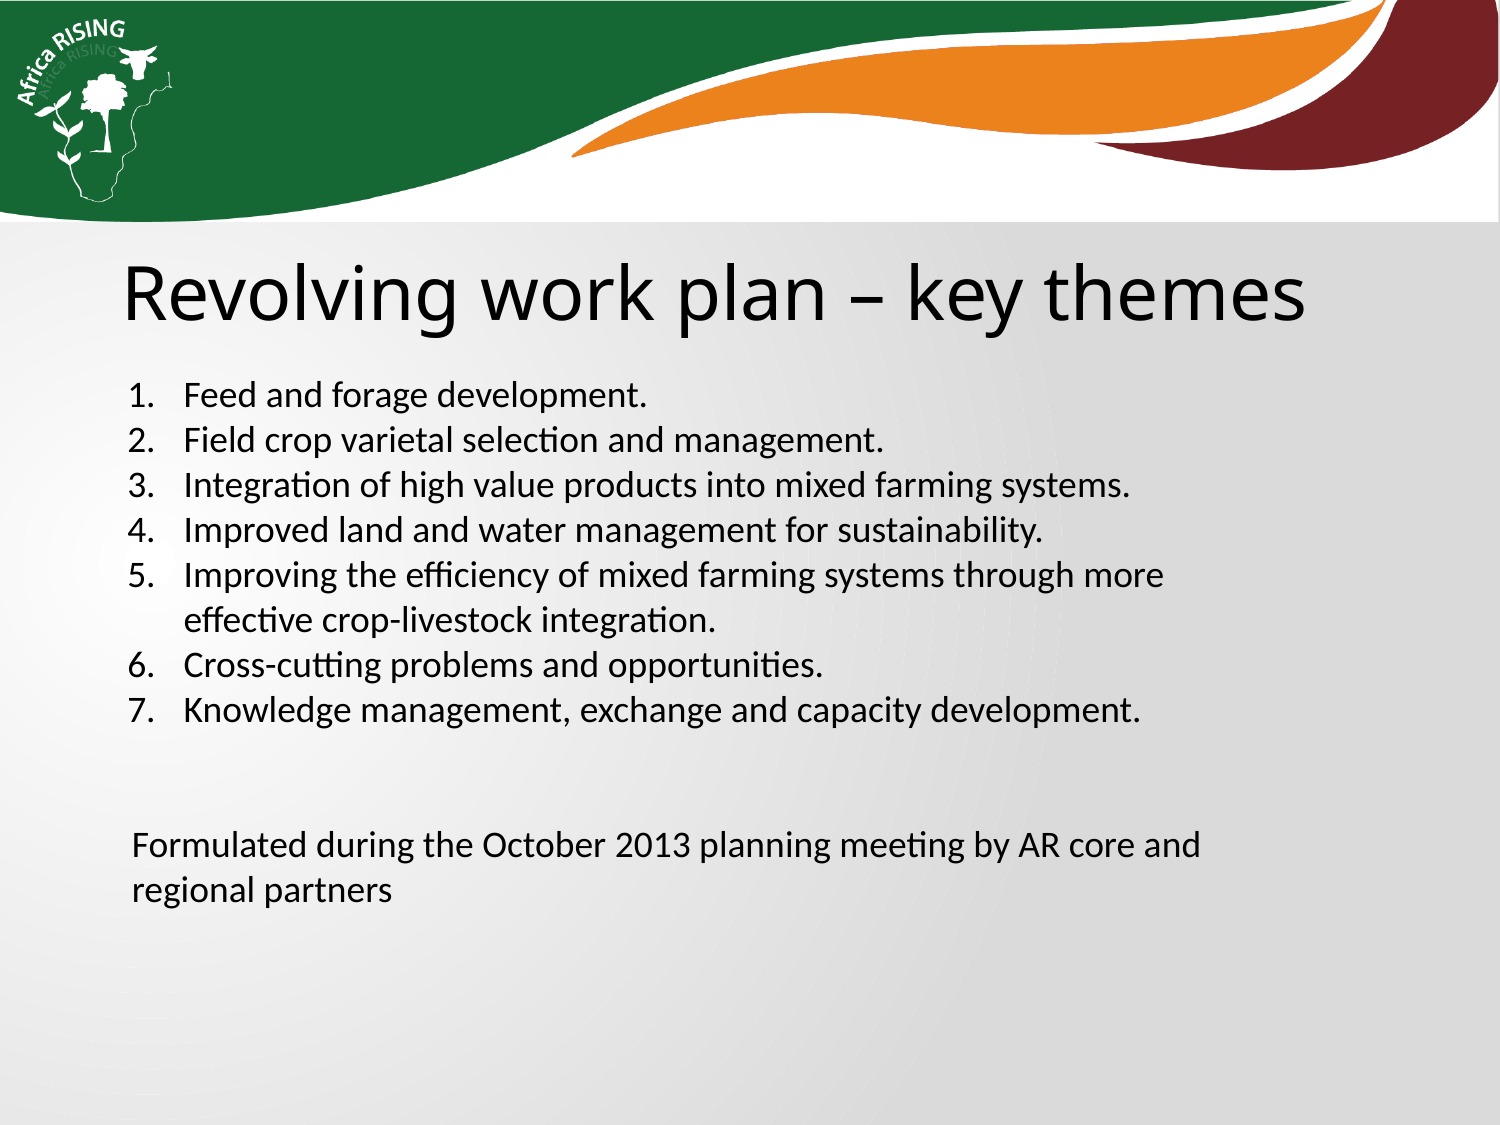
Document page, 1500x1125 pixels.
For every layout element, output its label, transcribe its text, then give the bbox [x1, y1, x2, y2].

text_box Feed and forage development. Field crop varietal selection and management. Integration of high value products into mixed farming systems. Improved land and water management for sustainability. Improving the efficiency of mixed farming systems through more effective crop-livestock integration. Cross-cutting problems and opportunities. Knowledge management, exchange and capacity development. [112, 362, 1250, 828]
text_box Formulated during the October 2013 planning meeting by AR core and regional partners [117, 812, 1250, 918]
list Revolving work plan – key themes [87, 237, 1363, 375]
picture [0, 0, 1499, 222]
